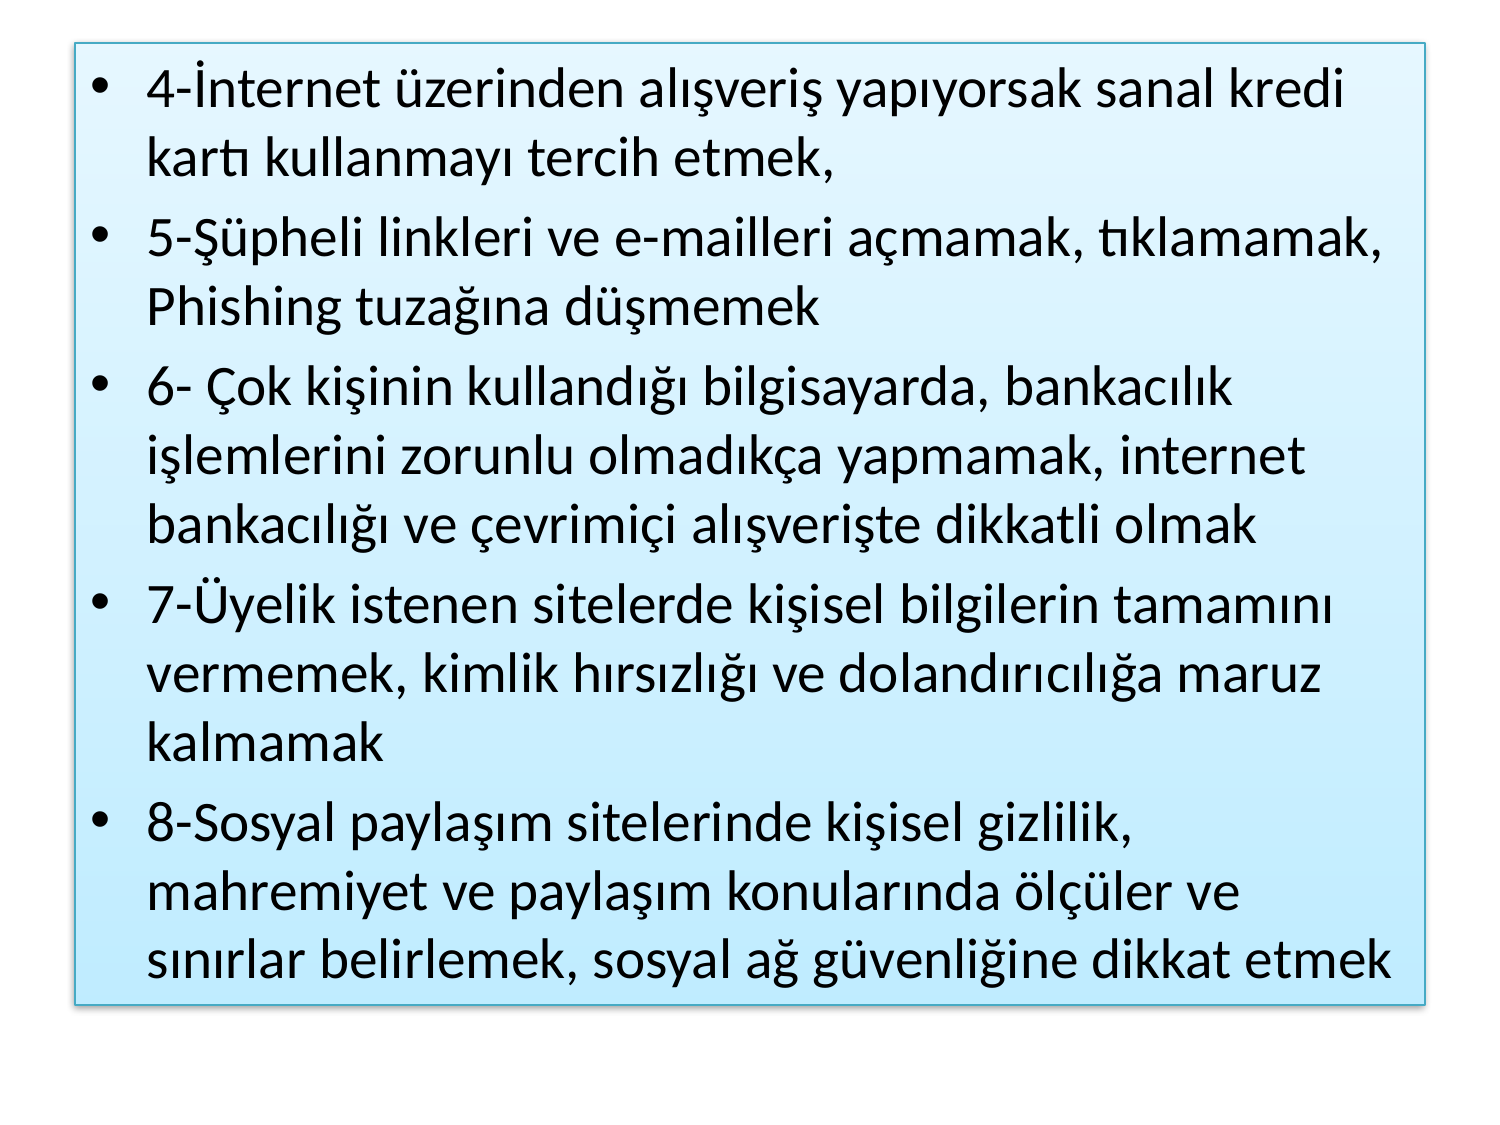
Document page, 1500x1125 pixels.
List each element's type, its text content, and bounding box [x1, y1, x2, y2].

list 4-İnternet üzerinden alışveriş yapıyorsak sanal kredi kartı kullanmayı tercih etmek, 5-Şüpheli linkleri ve e-mailleri açmamak, tıklamamak, Phishing tuzağına düşmemek 6- Çok kişinin kullandığı bilgisayarda, bankacılık işlemlerini zorunlu olmadıkça yapmamak, internet bankacılığı ve çevrimiçi alışverişte dikkatli olmak 7-Üyelik istenen sitelerde kişisel bilgilerin tamamını vermemek, kimlik hırsızlığı ve dolandırıcılığa maruz kalmamak 8-Sosyal paylaşım sitelerinde kişisel gizlilik, mahremiyet ve paylaşım konularında ölçüler ve sınırlar belirlemek, sosyal ağ güvenliğine dikkat etmek [74, 42, 1426, 1006]
